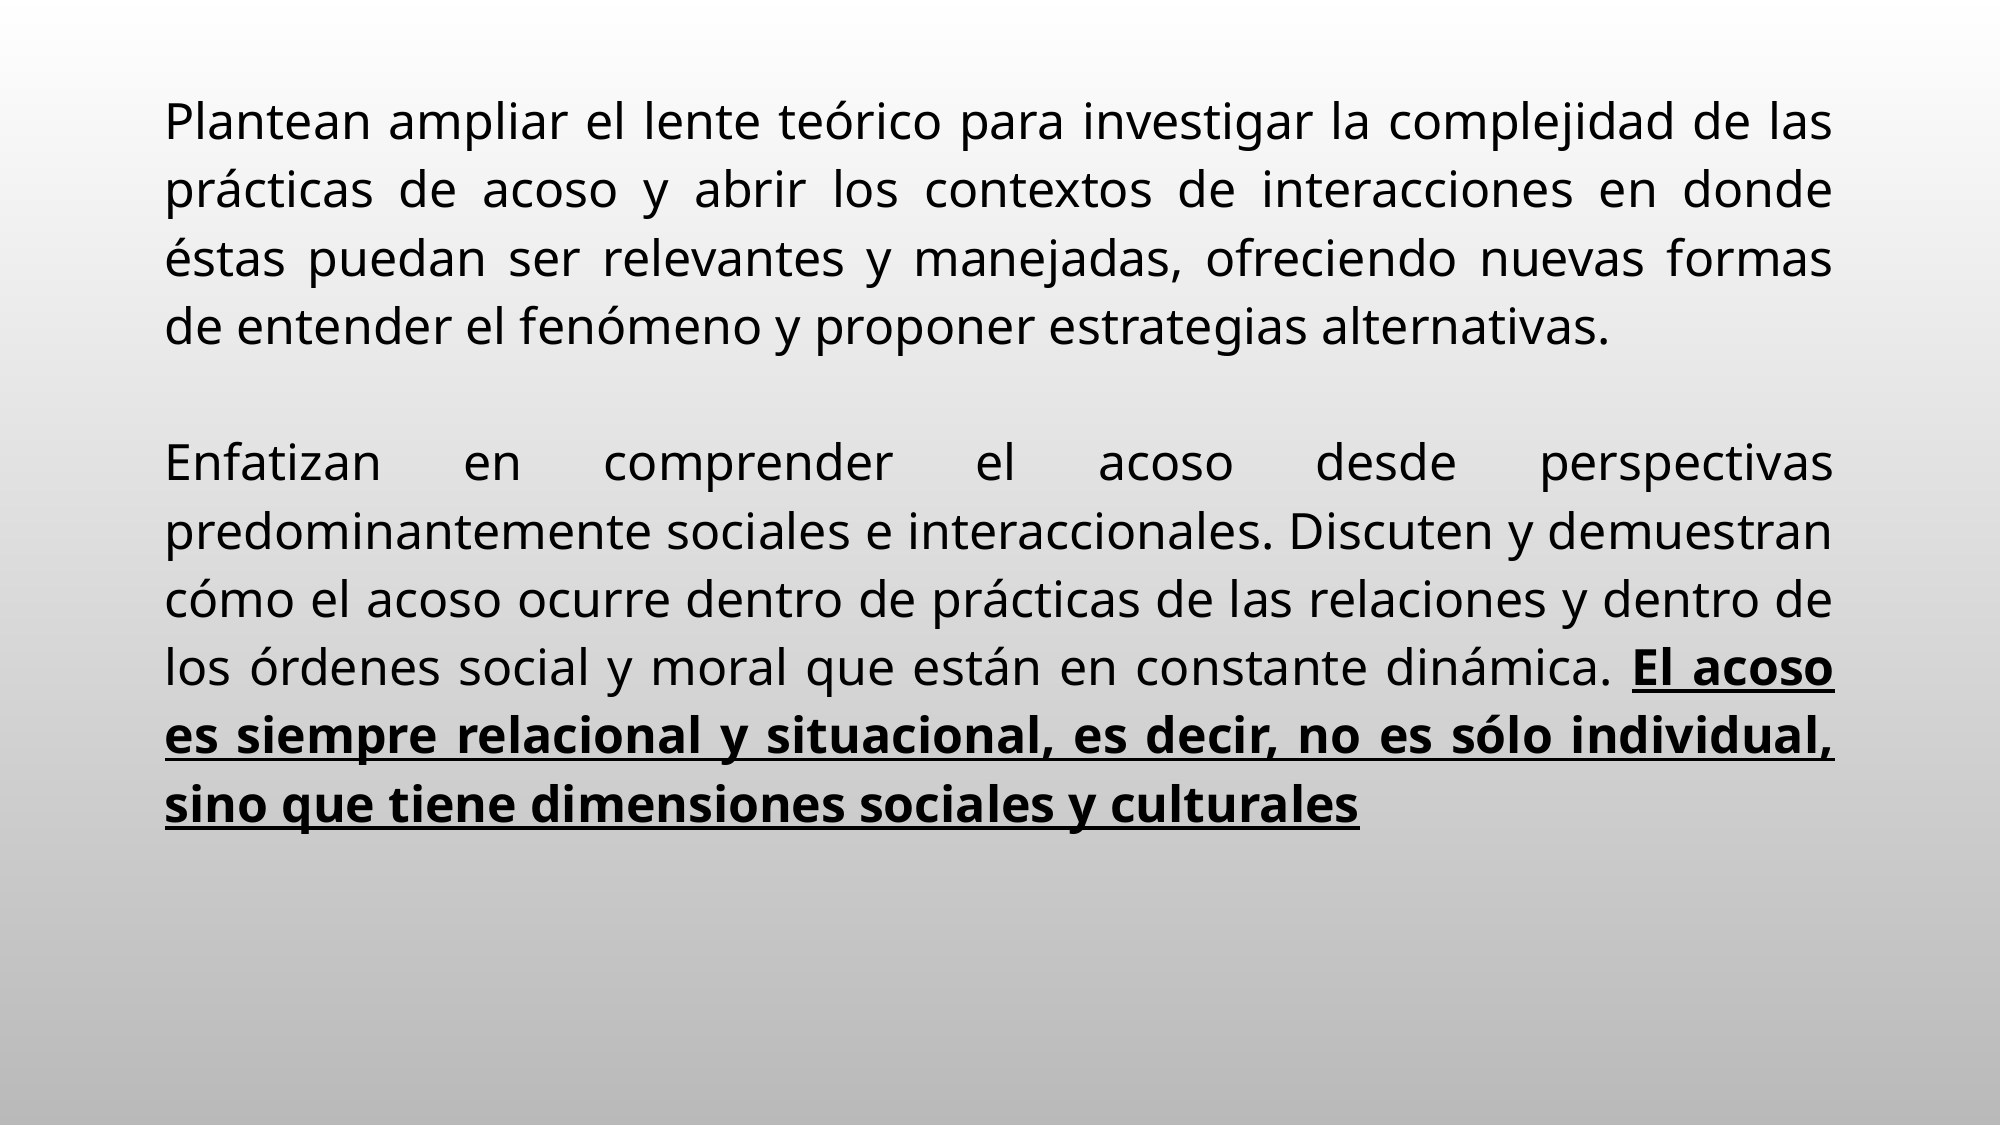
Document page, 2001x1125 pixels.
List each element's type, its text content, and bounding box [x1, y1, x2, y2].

list Plantean ampliar el lente teórico para investigar la complejidad de las prácticas de acoso y abrir los contextos de interacciones en donde éstas puedan ser relevantes y manejadas, ofreciendo nuevas formas de entender el fenómeno y proponer estrategias alternativas. Enfatizan en comprender el acoso desde perspectivas predominantemente sociales e interaccionales. Discuten y demuestran cómo el acoso ocurre dentro de prácticas de las relaciones y dentro de los órdenes social y moral que están en constante dinámica. El acoso es siempre relacional y situacional, es decir, no es sólo individual, sino que tiene dimensiones sociales y culturales [149, 78, 1850, 950]
